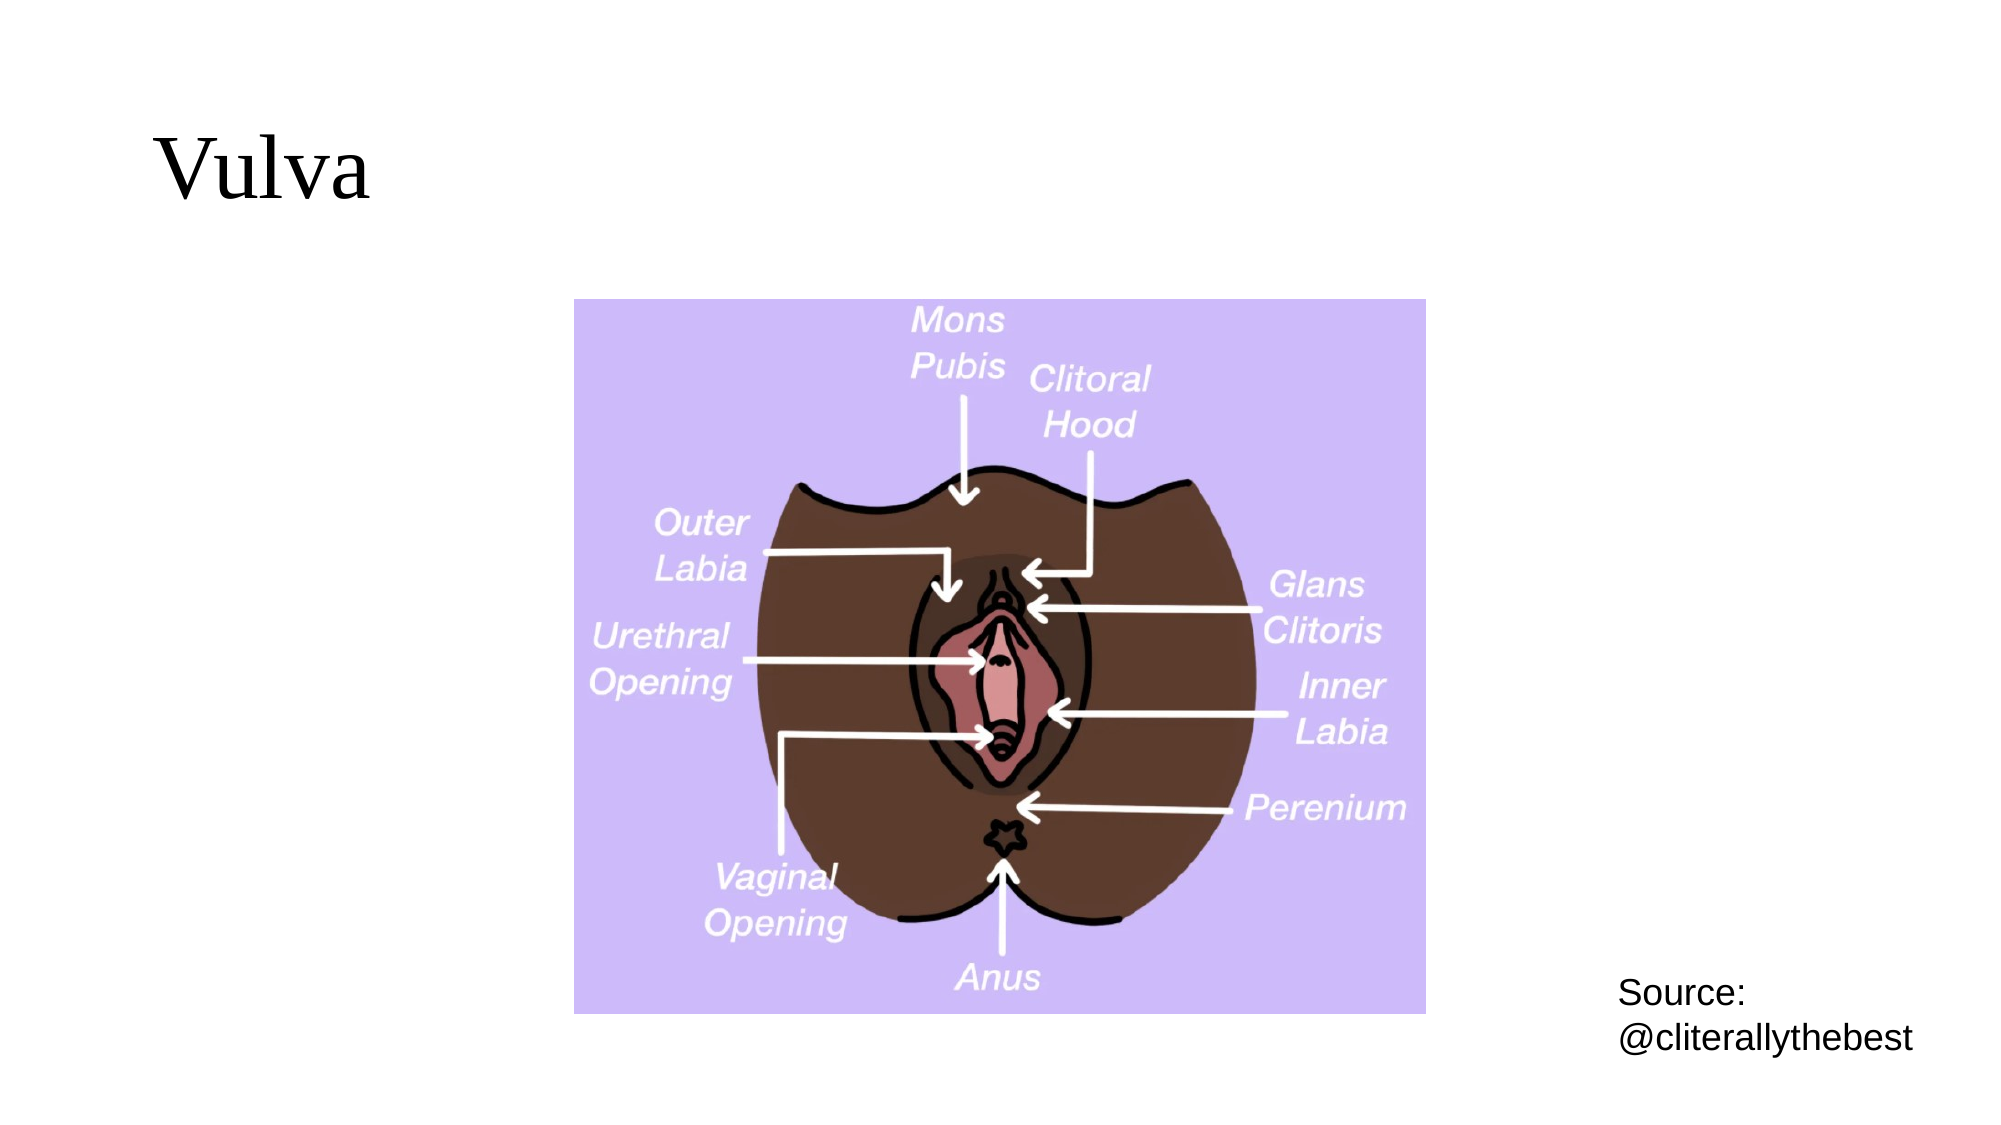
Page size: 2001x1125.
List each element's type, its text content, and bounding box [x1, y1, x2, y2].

title Vulva [137, 59, 1863, 278]
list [574, 299, 1426, 1014]
text_box Source: @cliterallythebest [1602, 960, 1953, 1065]
